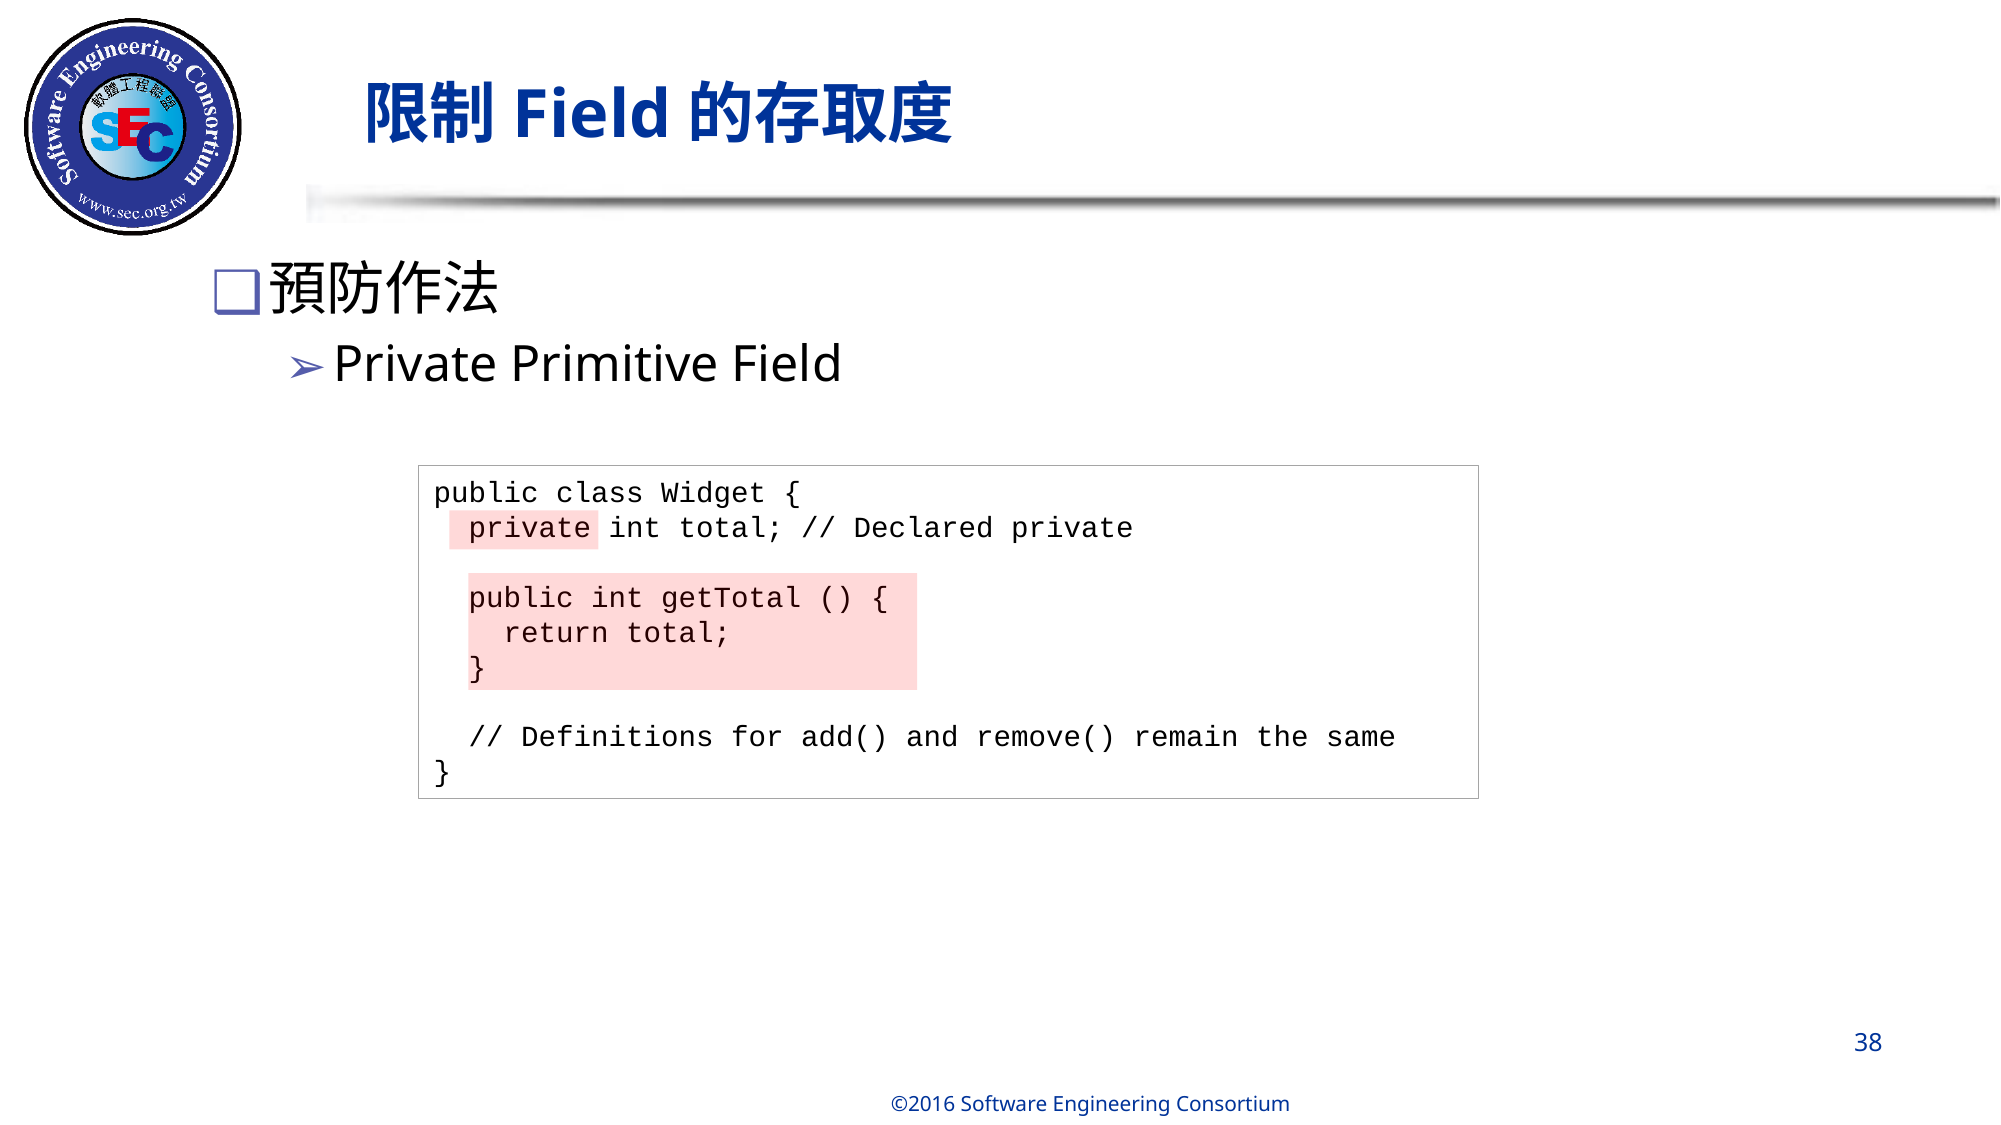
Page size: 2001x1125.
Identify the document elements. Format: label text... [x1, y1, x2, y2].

title 限制Field的存取度 [348, 42, 2000, 179]
picture [0, 0, 265, 259]
text_box public class Widget { private int total; // Declared private public int getTotal () { return total; } // Definitions for add() and remove() remain the same } [418, 465, 1479, 799]
list 預防作法 Private Primitive Field [196, 243, 1898, 1000]
slide_number ‹#› [1481, 1019, 1898, 1094]
text_box [468, 573, 918, 691]
text_box [449, 510, 599, 550]
picture [306, 184, 2000, 223]
